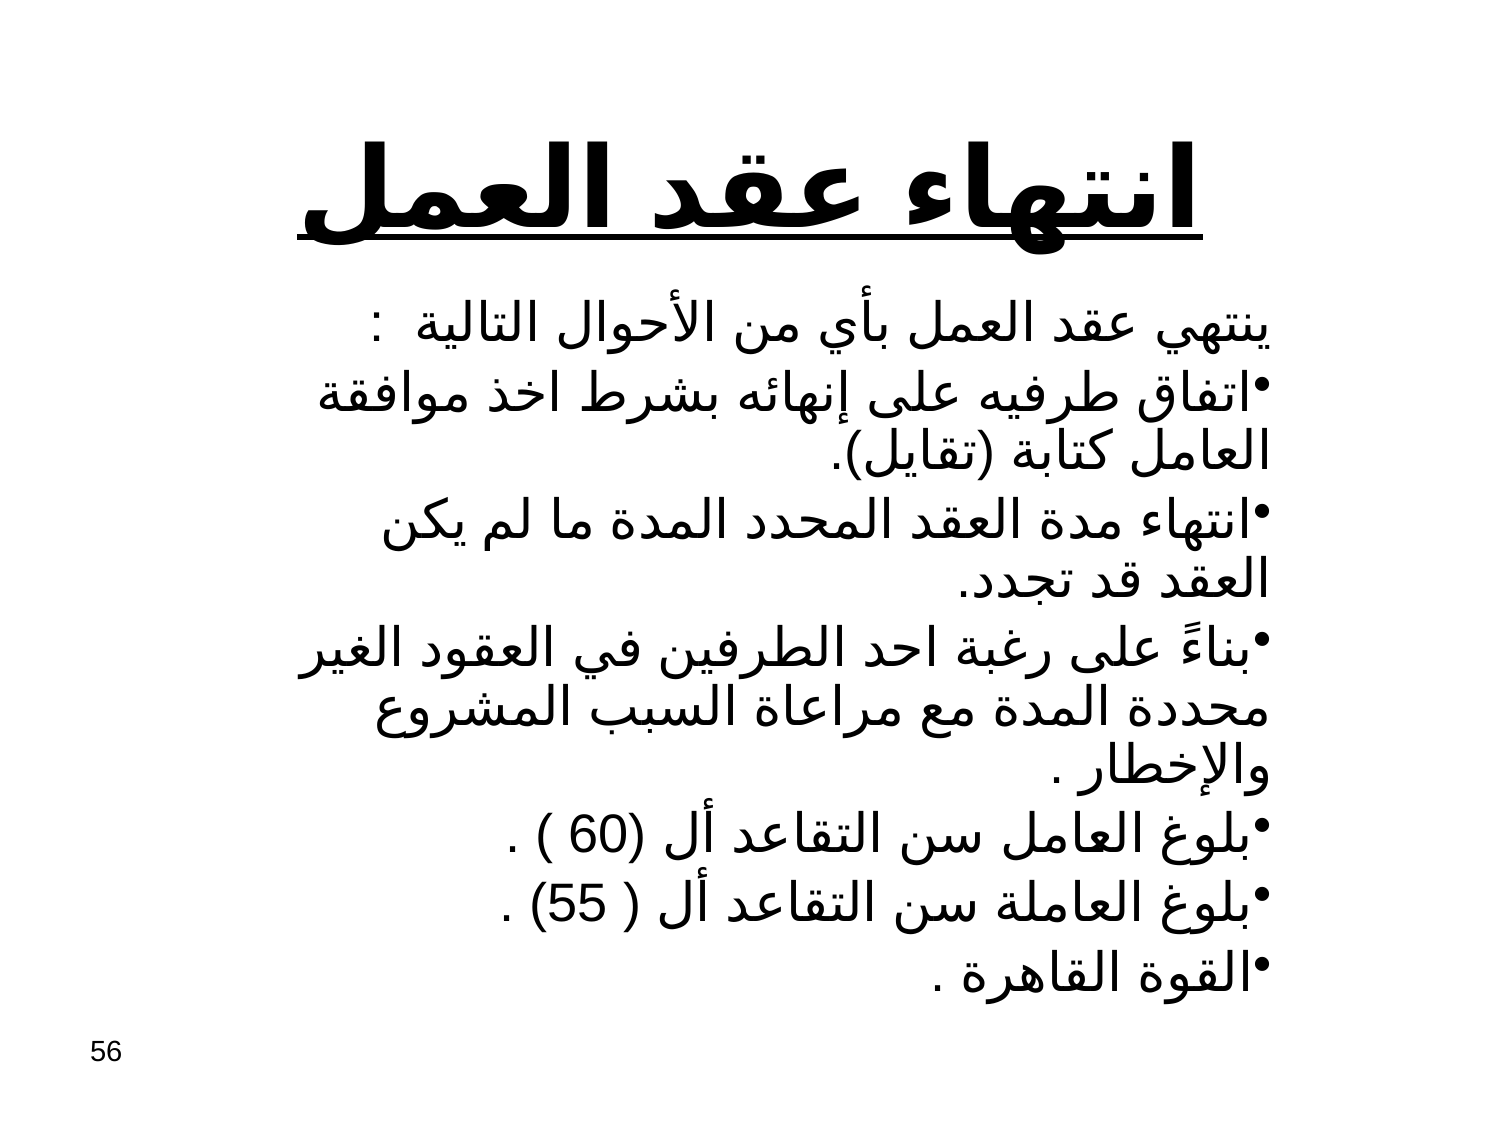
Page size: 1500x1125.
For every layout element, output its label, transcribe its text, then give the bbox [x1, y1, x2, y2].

subtitle ينتهي عقد العمل بأي من الأحوال التالية : اتفاق طرفيه على إنهائه بشرط اخذ موافقة العامل كتابة (تقايل). انتهاء مدة العقد المحدد المدة ما لم يكن العقد قد تجدد. بناءً على رغبة احد الطرفين في العقود الغير محددة المدة مع مراعاة السبب المشروع والإخطار . بلوغ العامل سن التقاعد أل (60 ) . بلوغ العاملة سن التقاعد أل ( 55) . القوة القاهرة . [237, 287, 1288, 963]
title انتهاء عقد العمل [112, 62, 1388, 304]
slide_number 56 [74, 1024, 426, 1103]
